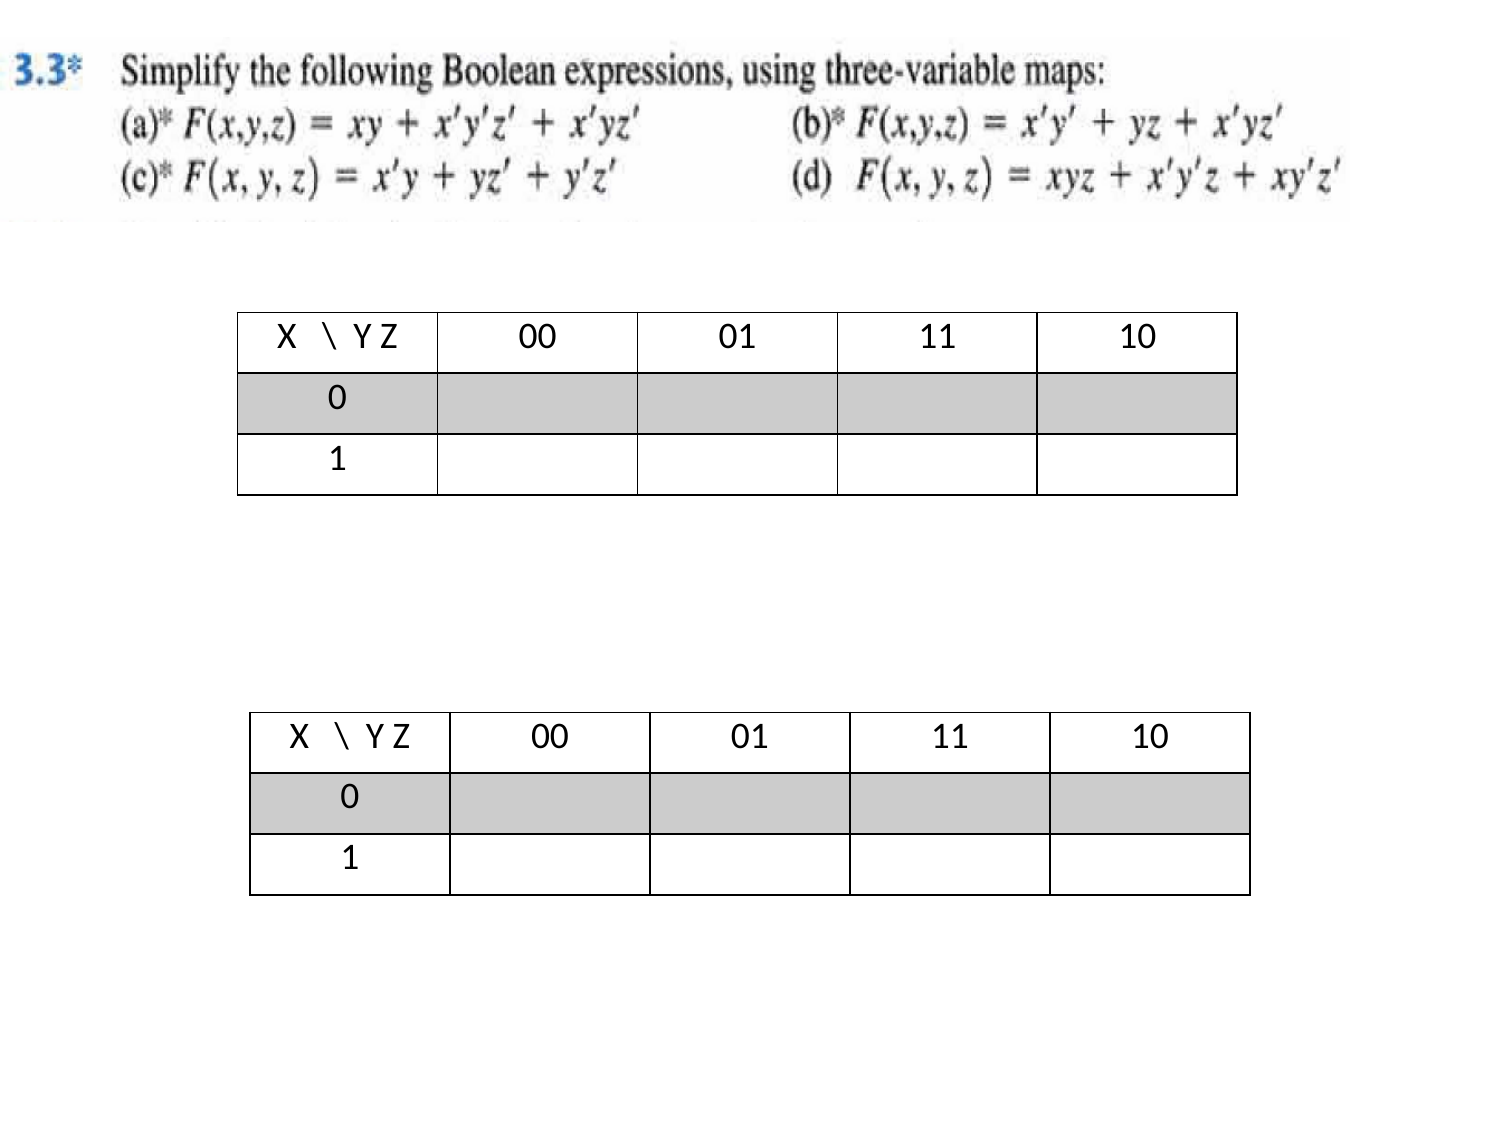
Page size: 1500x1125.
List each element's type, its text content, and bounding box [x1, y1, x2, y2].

table_header 00 [451, 713, 649, 772]
table_cell [451, 835, 649, 894]
table_cell [651, 835, 849, 894]
table_cell [1038, 374, 1236, 433]
table_cell 0 [251, 774, 449, 833]
table_cell [638, 374, 837, 433]
table_cell [438, 435, 637, 494]
table_cell 1 [251, 835, 449, 894]
table_cell [1038, 435, 1236, 494]
table_header 11 [838, 313, 1036, 372]
table_header 00 [438, 313, 637, 372]
table_cell [451, 774, 649, 833]
table_header X \ Y Z [251, 713, 449, 772]
table_cell [638, 435, 837, 494]
picture [0, 37, 1351, 222]
table_header 10 [1038, 313, 1236, 372]
table_cell [851, 774, 1049, 833]
table_cell [1051, 835, 1249, 894]
table_cell [1051, 774, 1249, 833]
table_cell [851, 835, 1049, 894]
table_header X \ Y Z [238, 313, 437, 372]
table_header 11 [851, 713, 1049, 772]
table_header 10 [1051, 713, 1249, 772]
table_header 01 [638, 313, 837, 372]
table_cell [651, 774, 849, 833]
table_cell [838, 374, 1036, 433]
table_cell [438, 374, 637, 433]
table_cell 0 [238, 374, 437, 433]
table_cell [838, 435, 1036, 494]
table_cell 1 [238, 435, 437, 494]
table_header 01 [651, 713, 849, 772]
